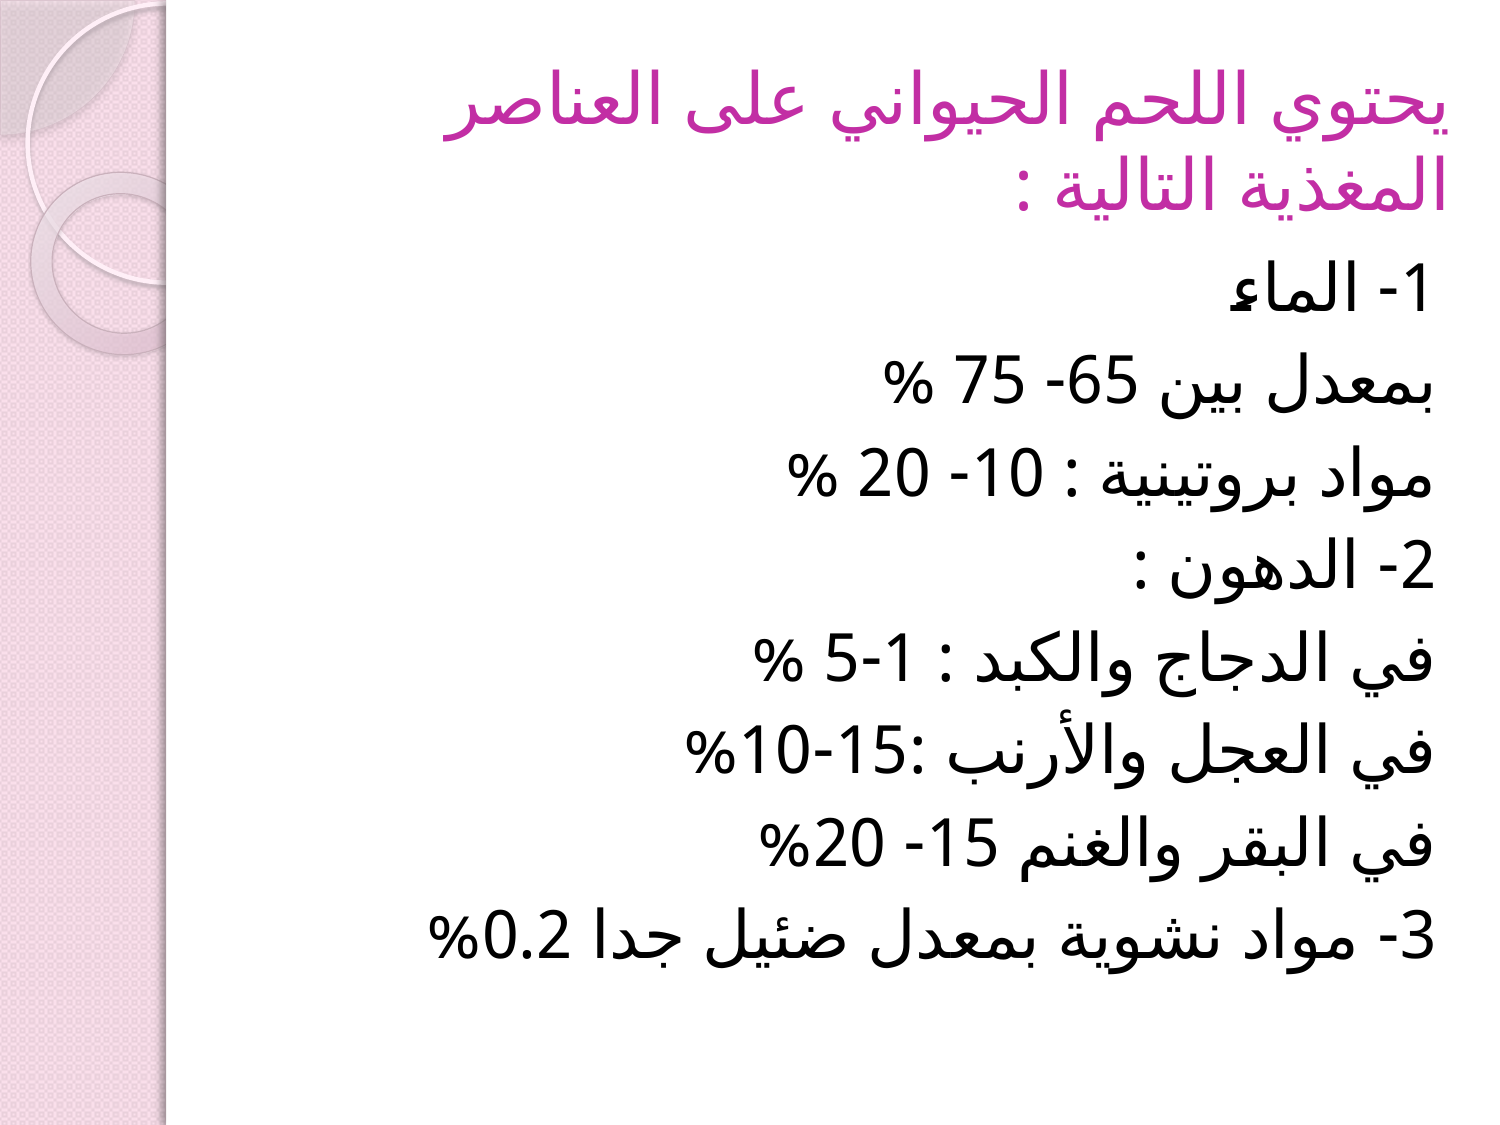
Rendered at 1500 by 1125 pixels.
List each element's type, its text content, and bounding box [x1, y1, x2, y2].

title يحتوي اللحم الحيواني على العناصر المغذية التالية : [235, 45, 1466, 233]
list 1- الماء بمعدل بين 65- 75 % مواد بروتينية : 10- 20 % 2- الدهون : في الدجاج والكبد : 1-5 % في العجل والأرنب :15-10% في البقر والغنم 15- 20% 3- مواد نشوية بمعدل ضئيل جدا 0.2% [235, 237, 1466, 1025]
